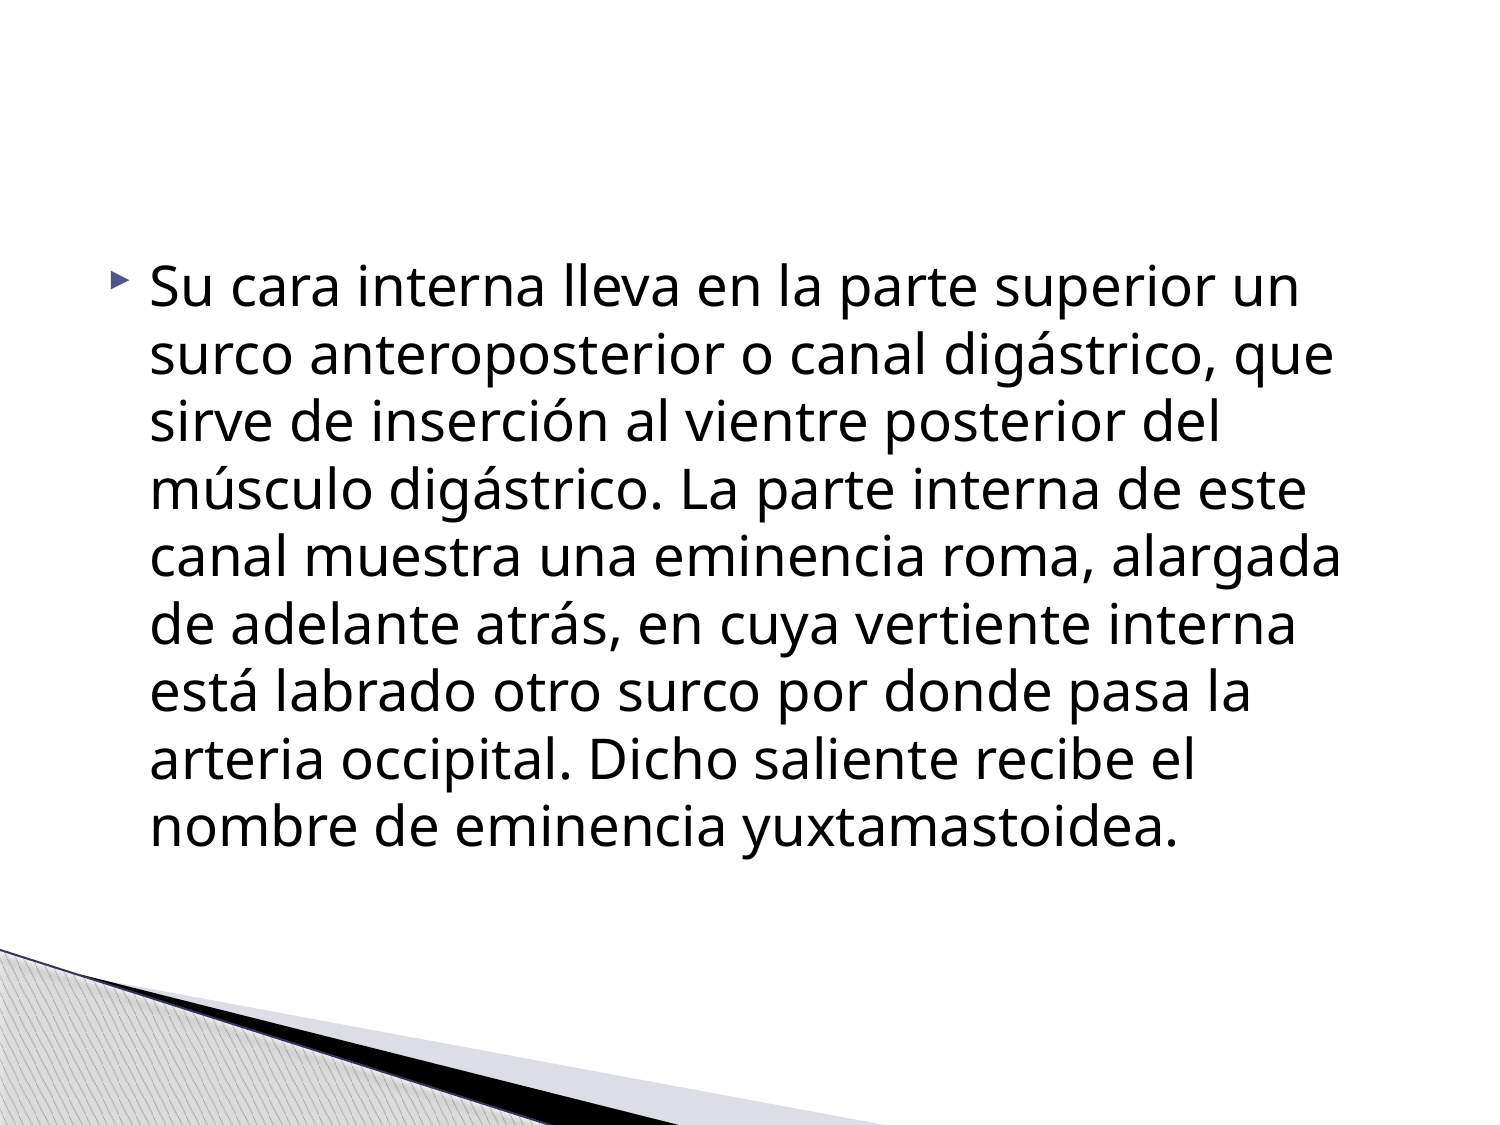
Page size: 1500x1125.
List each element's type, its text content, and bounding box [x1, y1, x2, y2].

list Su cara interna lleva en la parte superior un surco anteroposterior o canal digástrico, que sirve de inserción al vientre posterior del músculo digástrico. La parte interna de este canal muestra una eminencia roma, alargada de adelante atrás, en cuya vertiente interna está labrado otro surco por donde pasa la arteria occipital. Dicho saliente recibe el nombre de eminencia yuxtamastoidea. [75, 243, 1425, 986]
